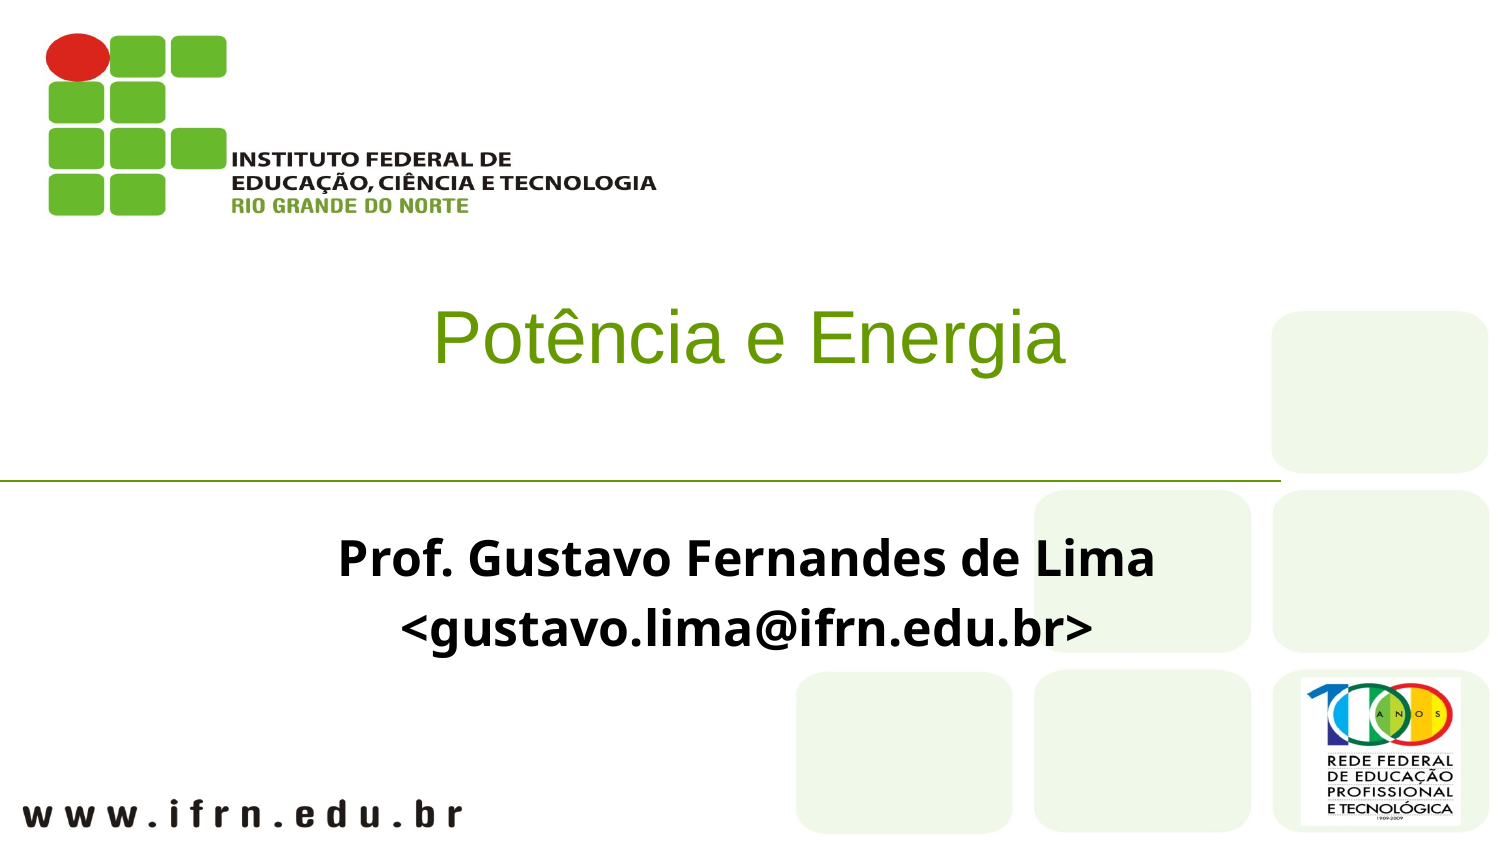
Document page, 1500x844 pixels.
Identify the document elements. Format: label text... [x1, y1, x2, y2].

picture [23, 17, 678, 232]
picture [0, 430, 1500, 843]
title Potência e Energia [0, 237, 1500, 430]
subtitle Prof. Gustavo Fernandes de Lima <gustavo.lima@ifrn.edu.br> [222, 518, 1273, 651]
